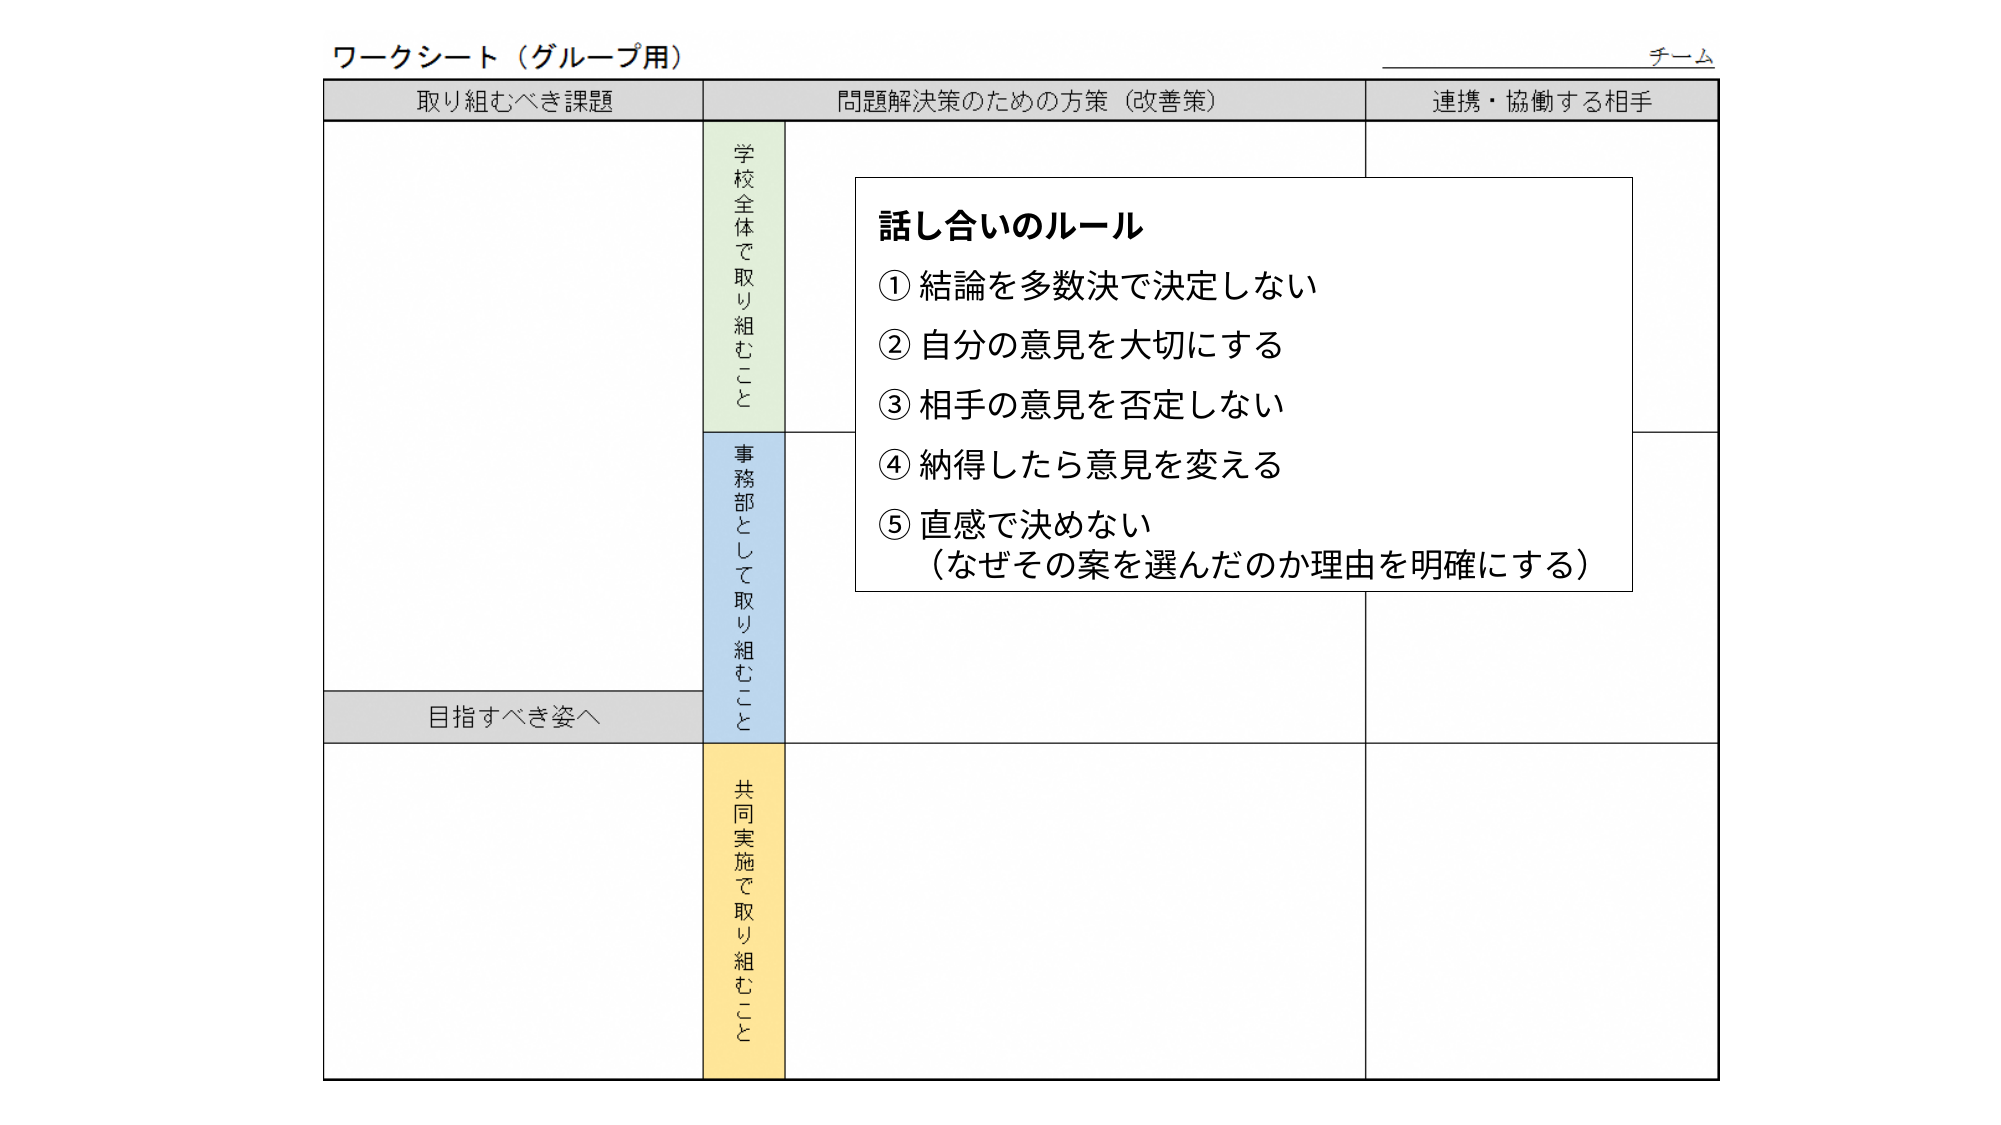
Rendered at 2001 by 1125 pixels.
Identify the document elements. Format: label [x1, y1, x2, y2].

picture [323, 30, 1720, 1081]
